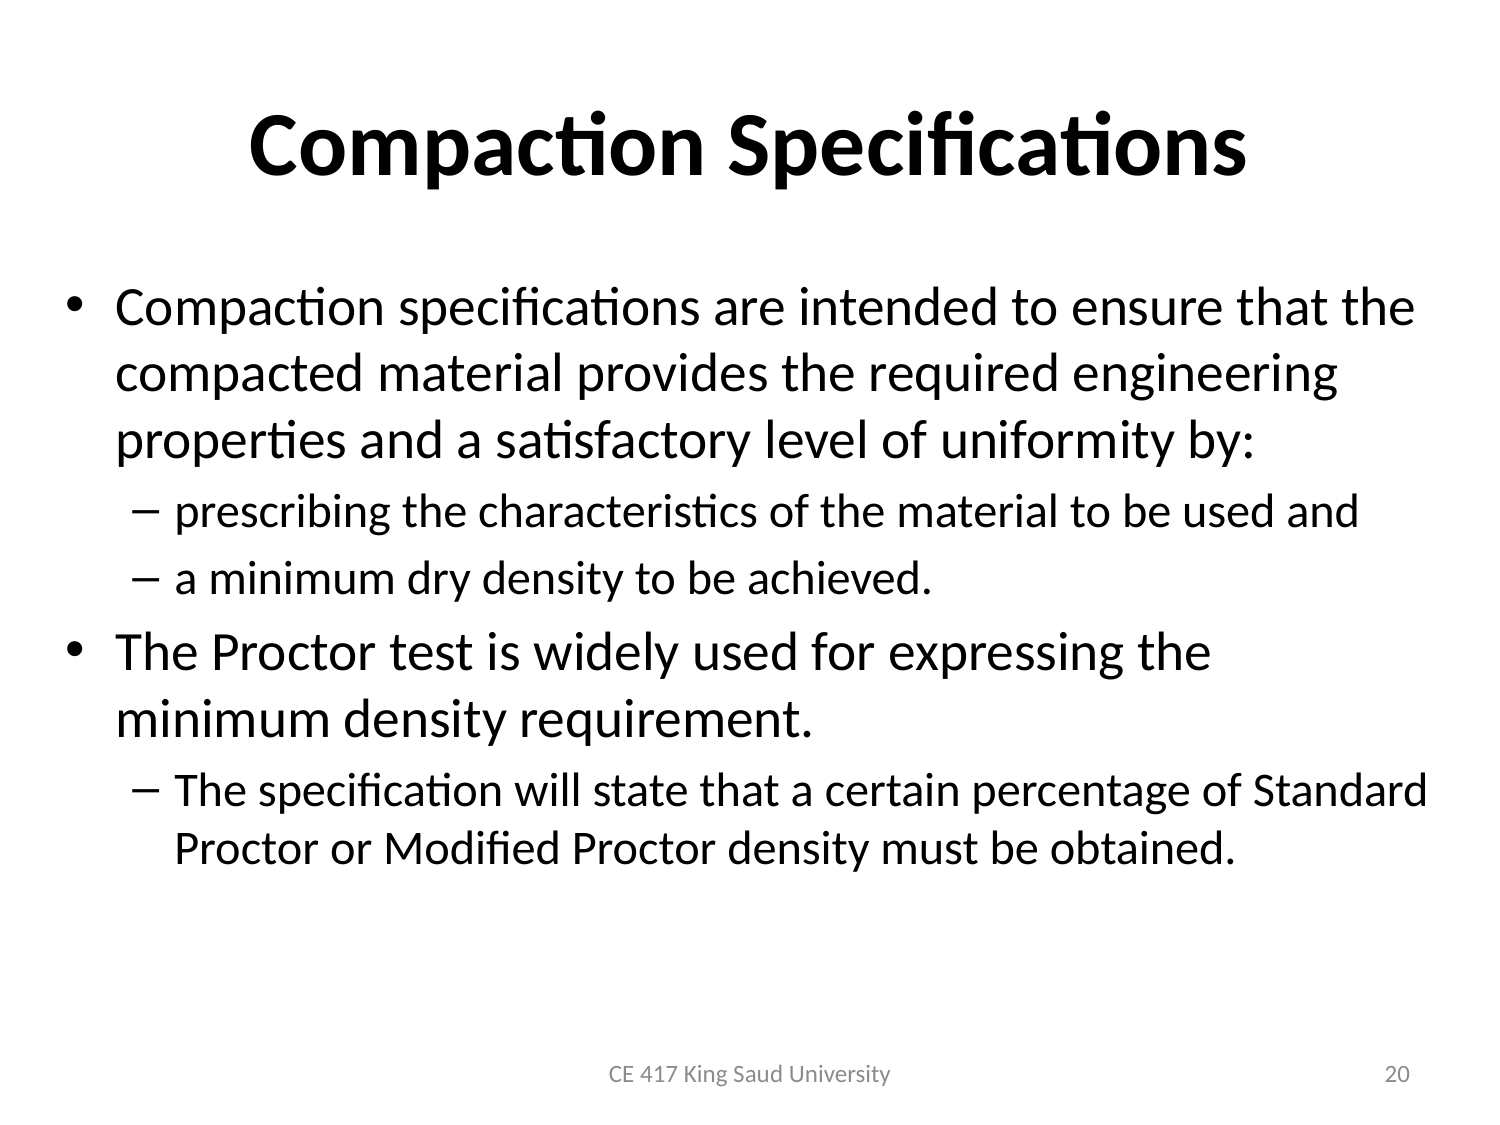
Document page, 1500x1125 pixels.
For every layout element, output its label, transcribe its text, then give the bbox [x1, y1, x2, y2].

slide_number 20 [1074, 1042, 1425, 1103]
title Compaction Specifications [75, 45, 1425, 233]
footer CE 417 King Saud University [512, 1042, 988, 1103]
list Compaction specifications are intended to ensure that the compacted material provides the required engineering properties and a satisfactory level of uniformity by: prescribing the characteristics of the material to be used and a minimum dry density to be achieved. The Proctor test is widely used for expressing the minimum density requirement. The specification will state that a certain percentage of Standard Proctor or Modified Proctor density must be obtained. [50, 262, 1450, 1005]
